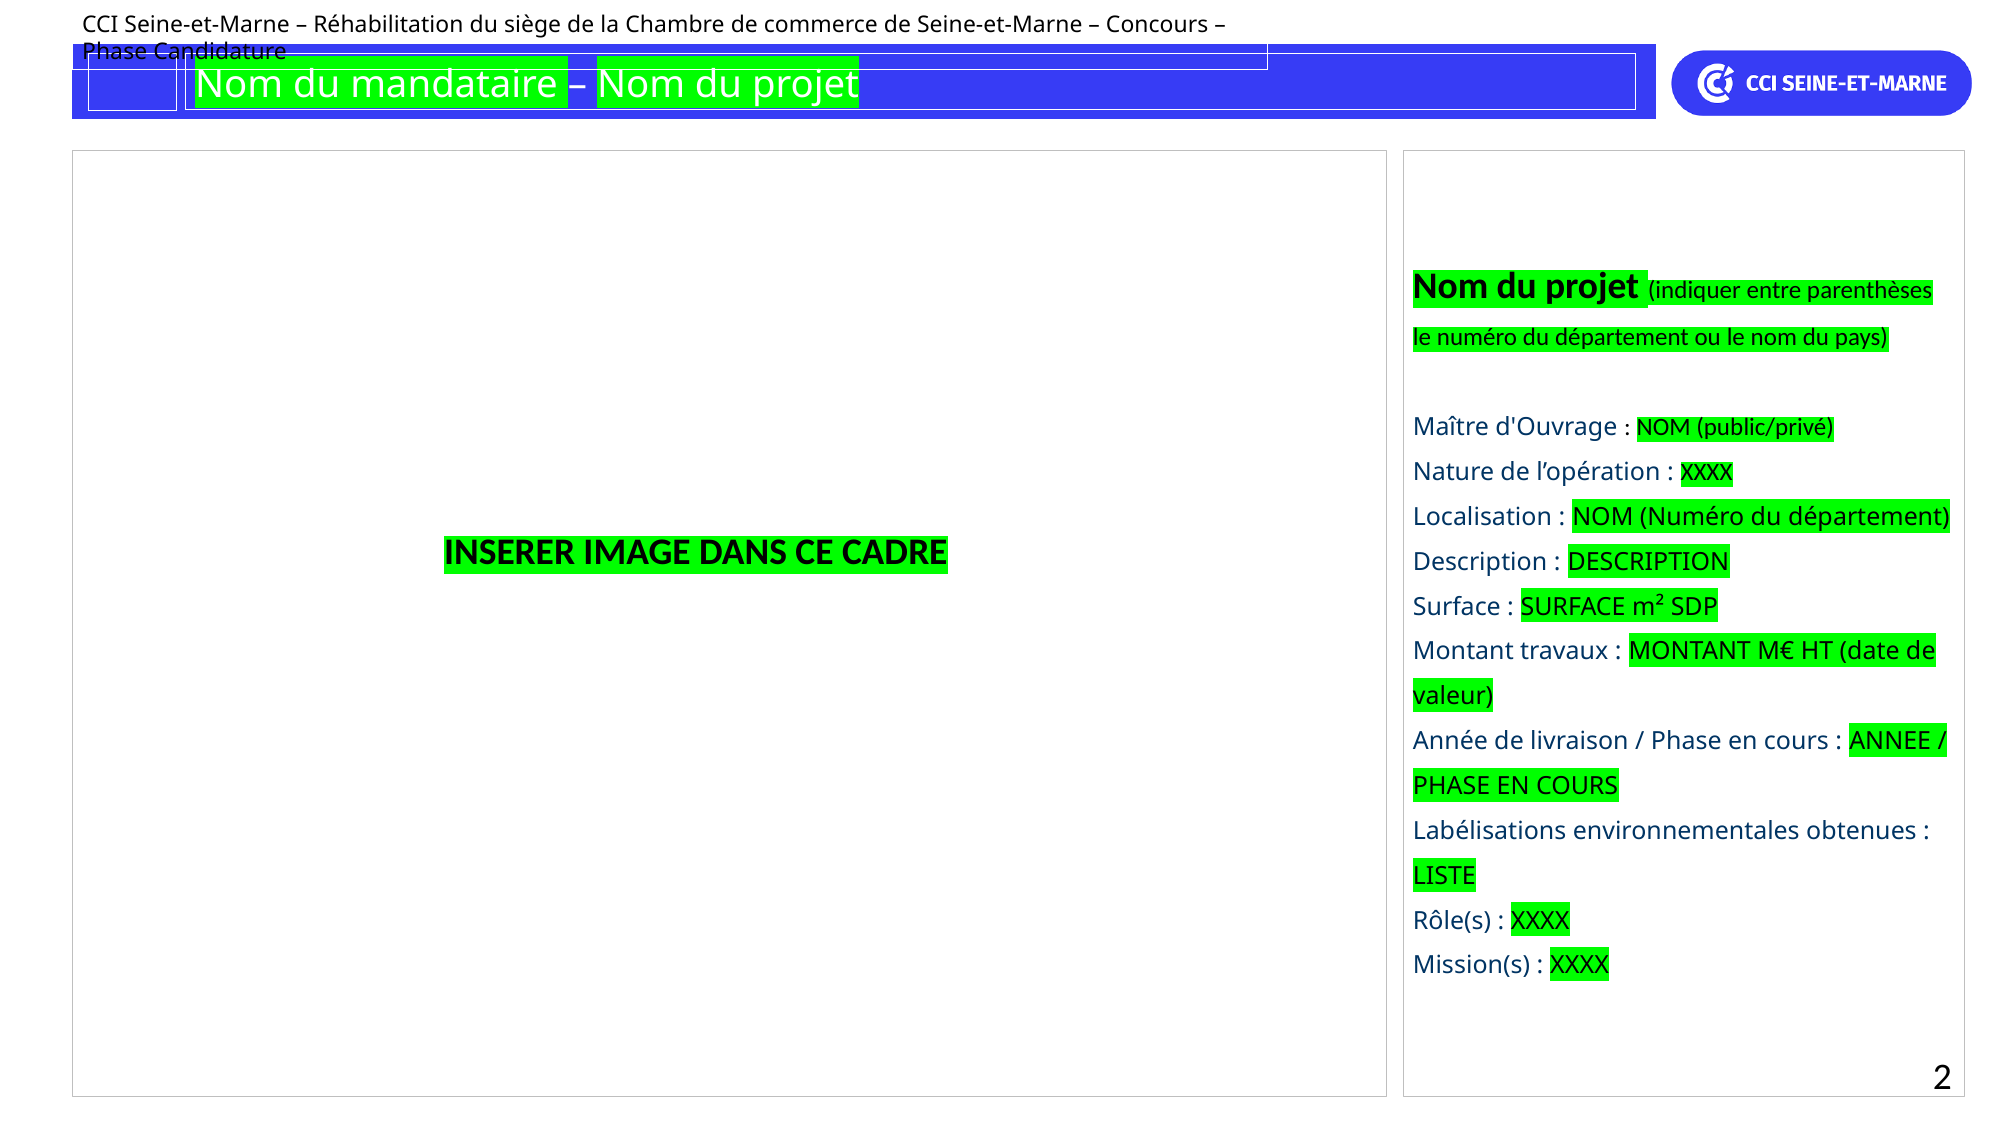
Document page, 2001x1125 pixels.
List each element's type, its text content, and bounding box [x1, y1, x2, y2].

text_box CCI Seine-et-Marne – Réhabilitation du siège de la Chambre de commerce de Seine-et-Marne – Concours – Phase Candidature [72, 4, 1268, 70]
text_box 2 [1918, 1044, 1964, 1105]
picture [1671, 50, 1972, 116]
text_box [71, 43, 1657, 120]
text_box [72, 150, 1387, 1097]
text_box [88, 70, 177, 111]
text_box Nom du projet (indiquer entre parenthèses le numéro du département ou le nom du pays) Maître d'Ouvrage : NOM (public/privé) Nature de l’opération : XXXX Localisation : NOM (Numéro du département) Description : DESCRIPTION Surface : SURFACE m² SDP Montant travaux : MONTANT M€ HT (date de valeur) Année de livraison / Phase en cours : ANNEE / PHASE EN COURS Labélisations environnementales obtenues : LISTE Rôle(s) : XXXX Mission(s) : XXXX [1403, 150, 1964, 1097]
text_box Nom du mandataire – Nom du projet [185, 53, 1636, 110]
text_box INSERER IMAGE DANS CE CADRE [429, 519, 1744, 580]
